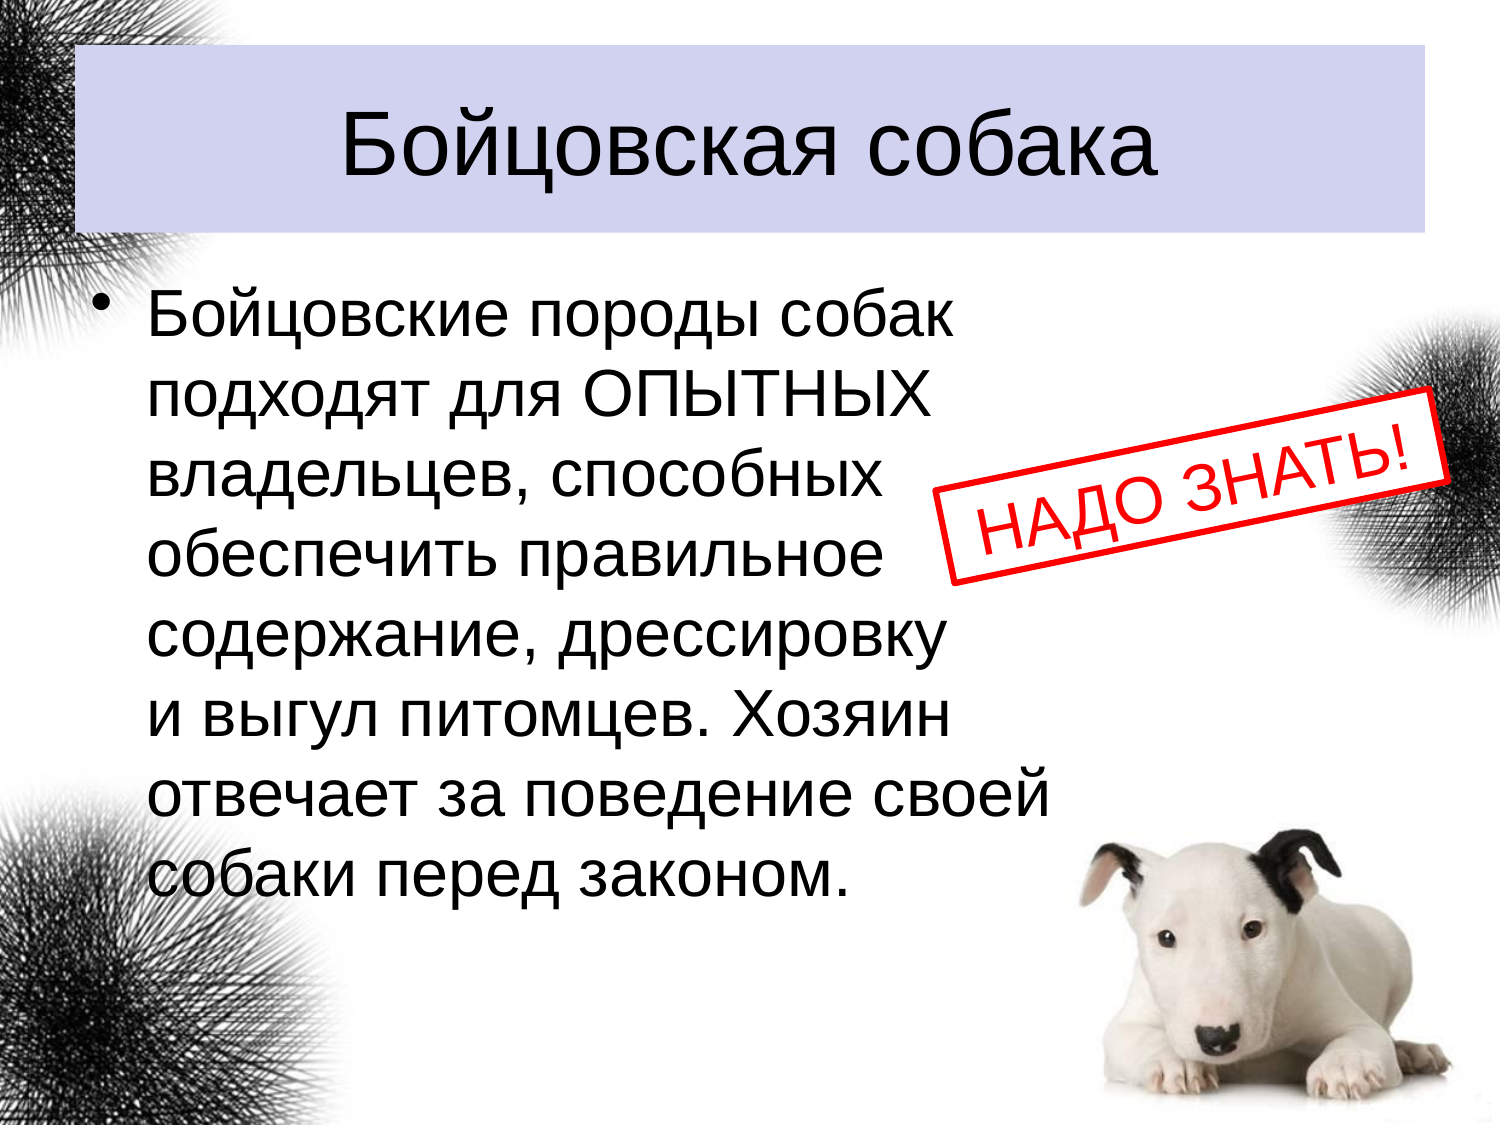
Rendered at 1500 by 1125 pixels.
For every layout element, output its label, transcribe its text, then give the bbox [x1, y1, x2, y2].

text_box НАДО ЗНАТЬ! [935, 388, 1449, 584]
list Бойцовские породы собак подходят для ОПЫТНЫХ владельцев, способных обеспечить правильное содержание, дрессировку и выгул питомцев. Хозяин отвечает за поведение своей собаки перед законом. [75, 262, 1090, 1005]
title Бойцовская собака [75, 45, 1425, 233]
picture [0, 0, 1500, 1125]
